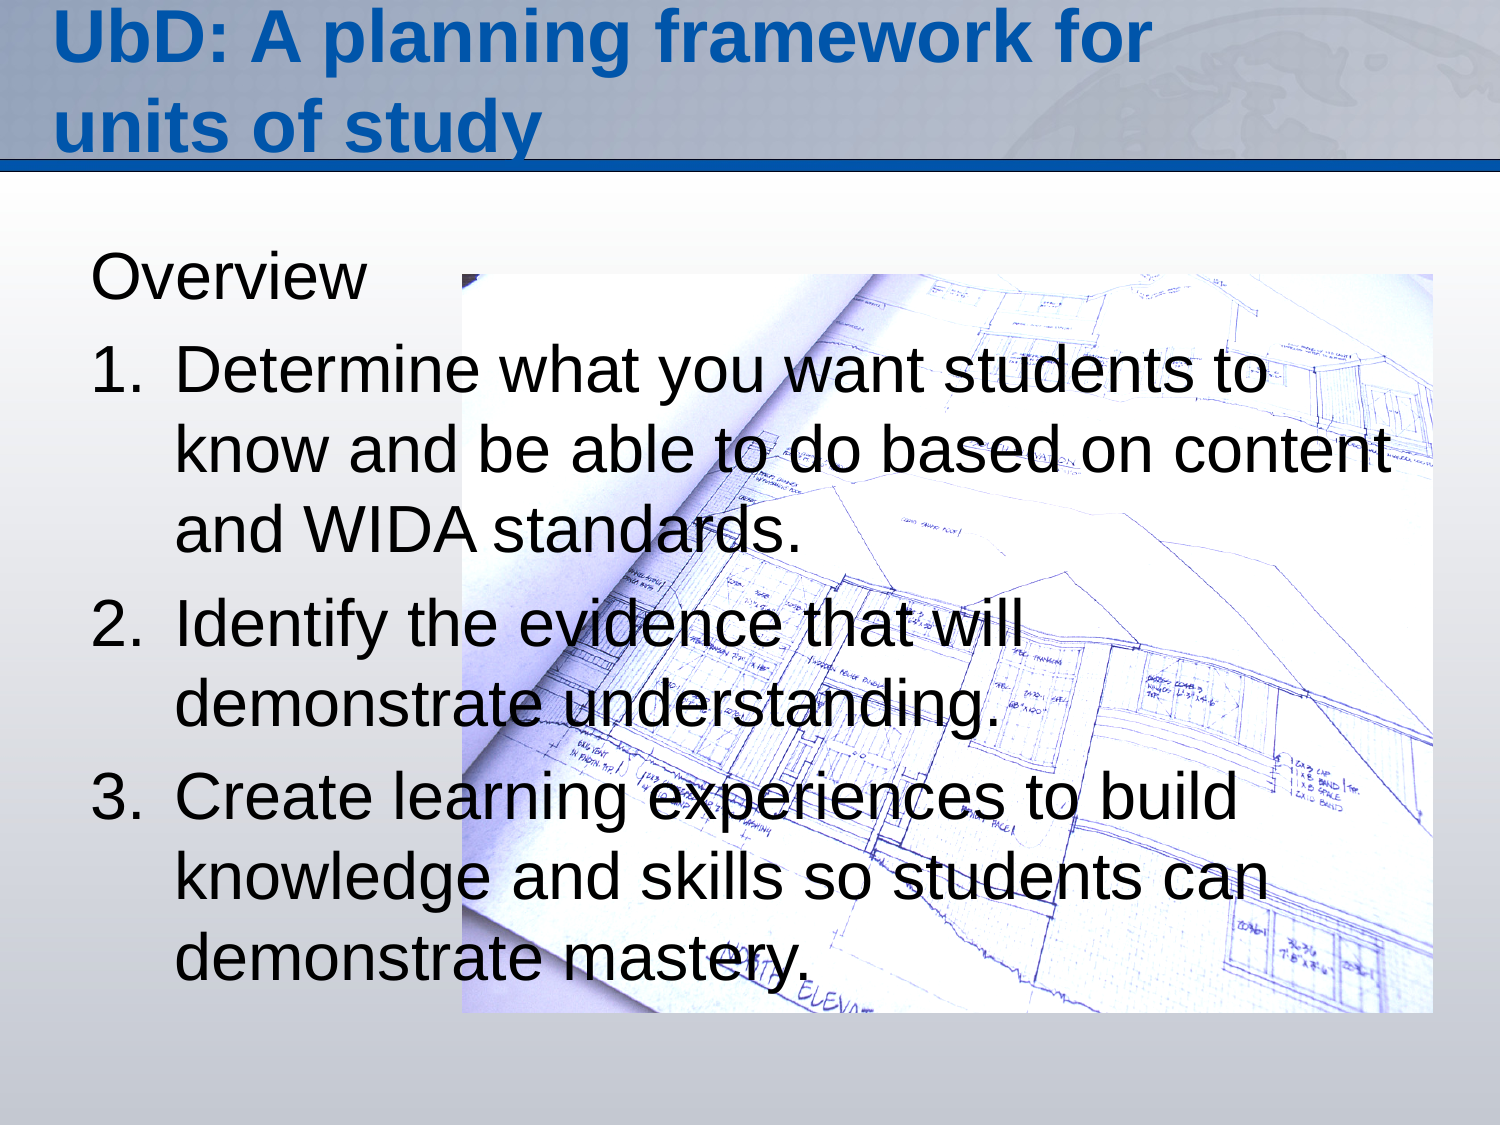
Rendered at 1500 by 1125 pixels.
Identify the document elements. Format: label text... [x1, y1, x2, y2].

title UbD: A planning framework for units of study [37, 0, 1500, 181]
picture [0, 0, 1500, 1125]
list Overview Determine what you want students to know and be able to do based on content and WIDA standards. Identify the evidence that will demonstrate understanding. Create learning experiences to build knowledge and skills so students can demonstrate mastery. [74, 224, 1426, 1006]
